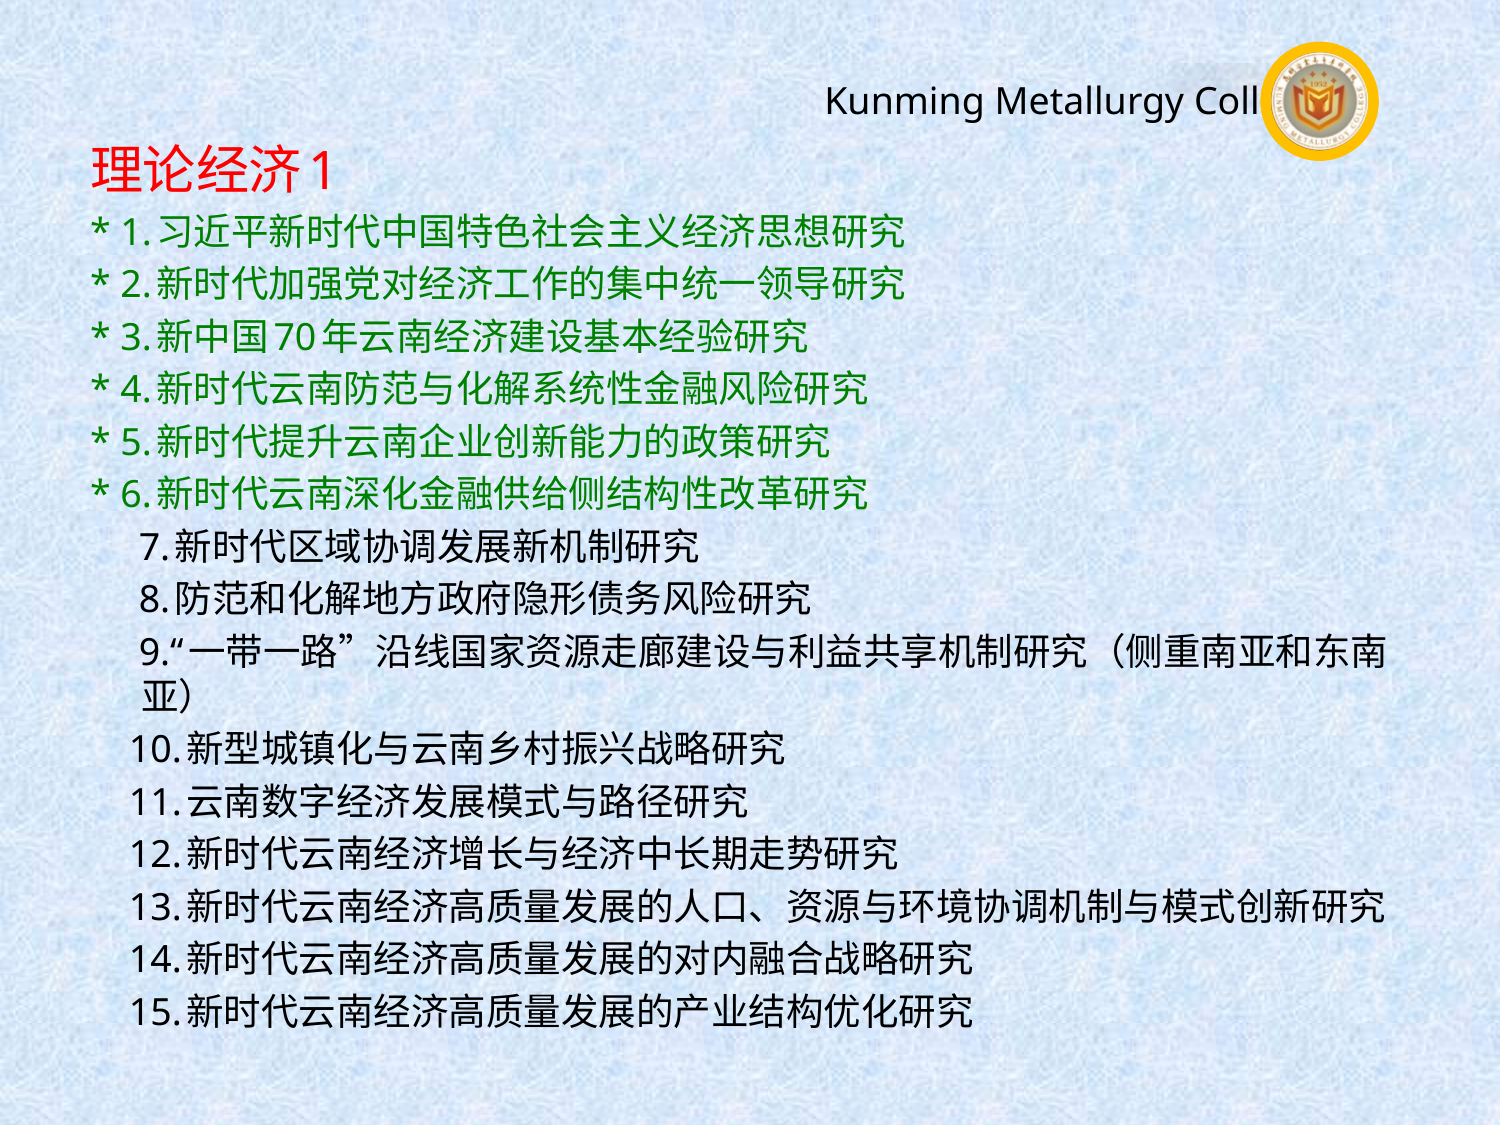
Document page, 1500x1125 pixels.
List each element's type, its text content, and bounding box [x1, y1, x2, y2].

picture [0, 0, 1500, 1125]
list 理论经济1 * 1.习近平新时代中国特色社会主义经济思想研究 * 2.新时代加强党对经济工作的集中统一领导研究 * 3.新中国70年云南经济建设基本经验研究 * 4.新时代云南防范与化解系统性金融风险研究 * 5.新时代提升云南企业创新能力的政策研究 * 6.新时代云南深化金融供给侧结构性改革研究 7.新时代区域协调发展新机制研究 8.防范和化解地方政府隐形债务风险研究 9.“一带一路”沿线国家资源走廊建设与利益共享机制研究（侧重南亚和东南亚） 10.新型城镇化与云南乡村振兴战略研究 11.云南数字经济发展模式与路径研究 12.新时代云南经济增长与经济中长期走势研究 13.新时代云南经济高质量发展的人口、资源与环境协调机制与模式创新研究 14.新时代云南经济高质量发展的对内融合战略研究 15.新时代云南经济高质量发展的产业结构优化研究 [75, 128, 1425, 1102]
title Kunming Metallurgy College [75, 23, 1442, 176]
